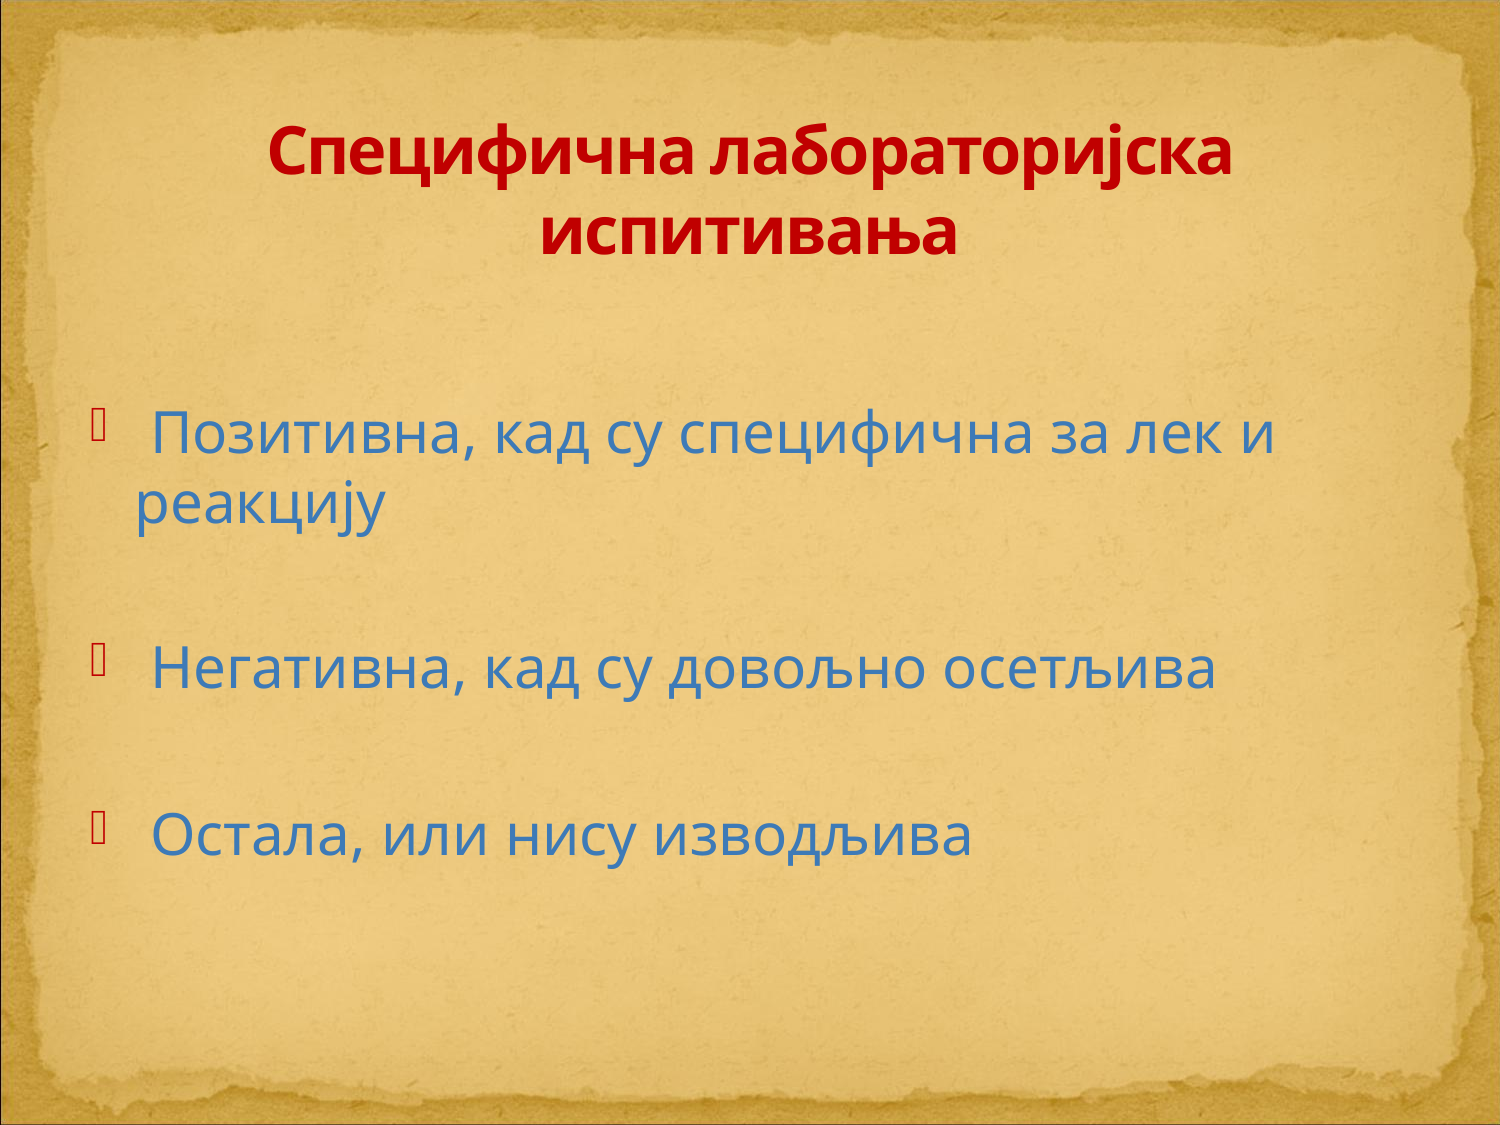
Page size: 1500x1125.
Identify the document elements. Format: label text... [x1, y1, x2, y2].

title Специфична лабораторијска испитивања [74, 99, 1425, 275]
list Позитивна, кад су специфична за лек и реакцију Негативна, кад су довољно осетљива Остала, или нису изводљива [74, 387, 1438, 963]
picture [0, 0, 1500, 1125]
